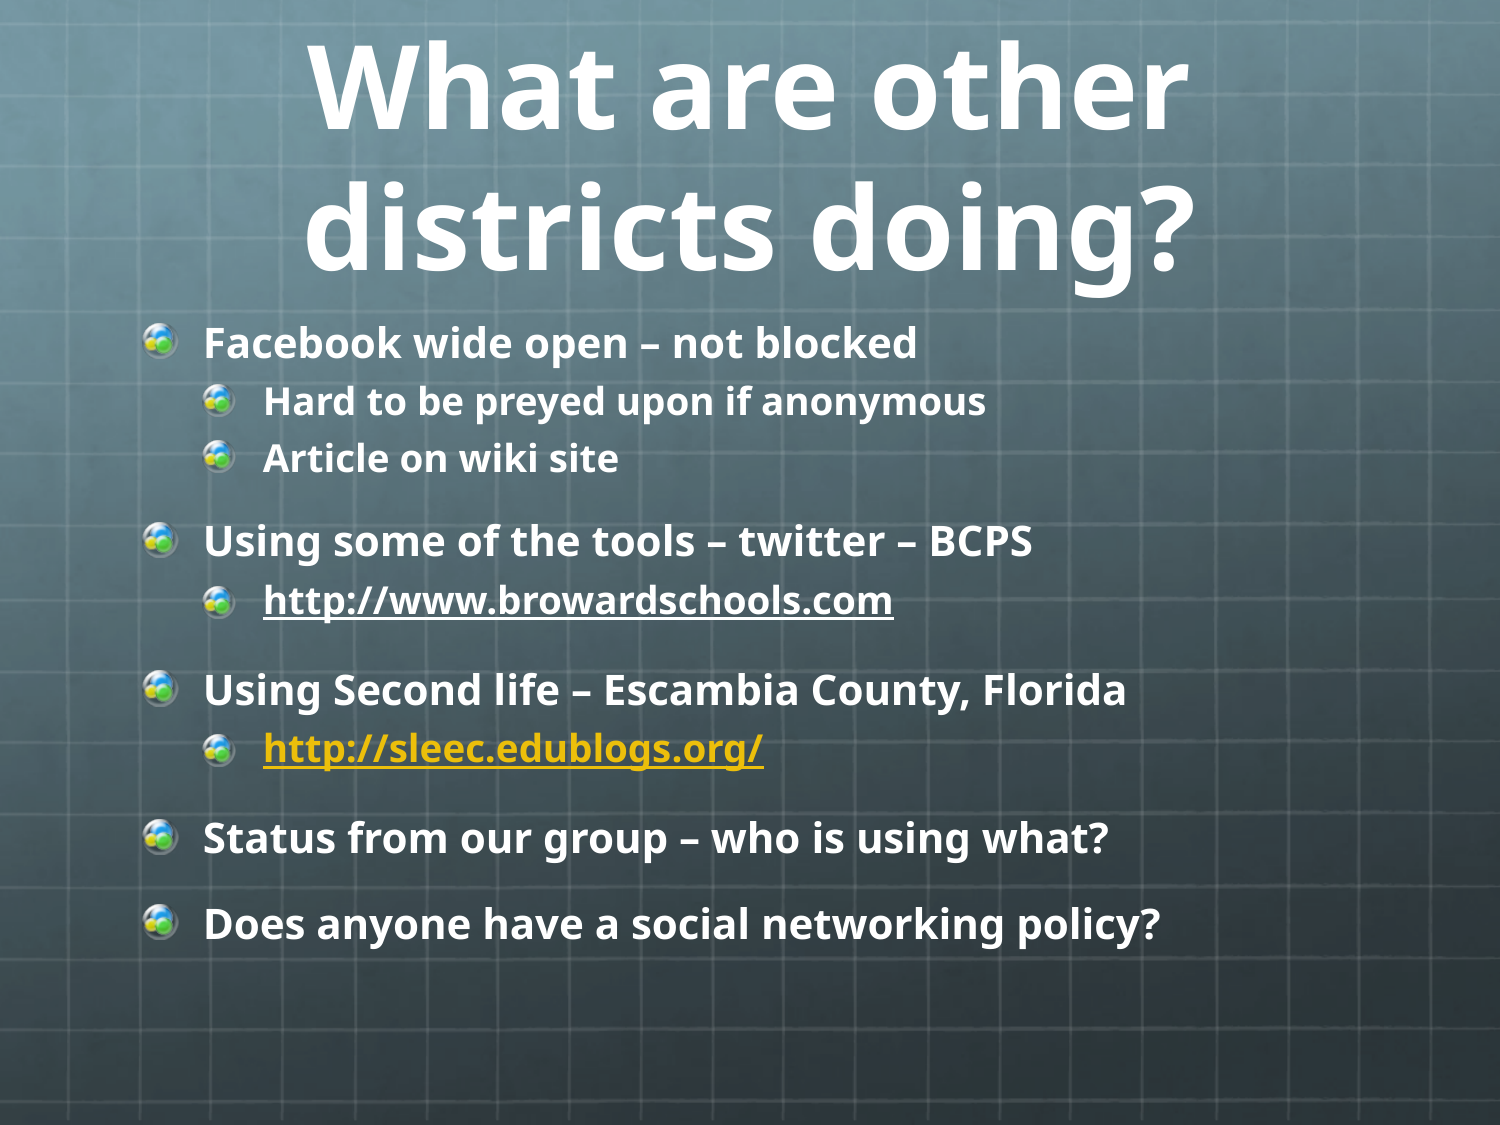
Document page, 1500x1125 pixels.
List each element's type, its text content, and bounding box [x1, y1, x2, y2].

list Facebook wide open – not blocked Hard to be preyed upon if anonymous Article on wiki site Using some of the tools – twitter – BCPS http://www.browardschools.com Using Second life – Escambia County, Florida http://sleec.edublogs.org/ Status from our group – who is using what? Does anyone have a social networking policy? [127, 308, 1372, 958]
picture [0, 0, 1500, 1125]
title What are other districts doing? [127, 17, 1372, 289]
